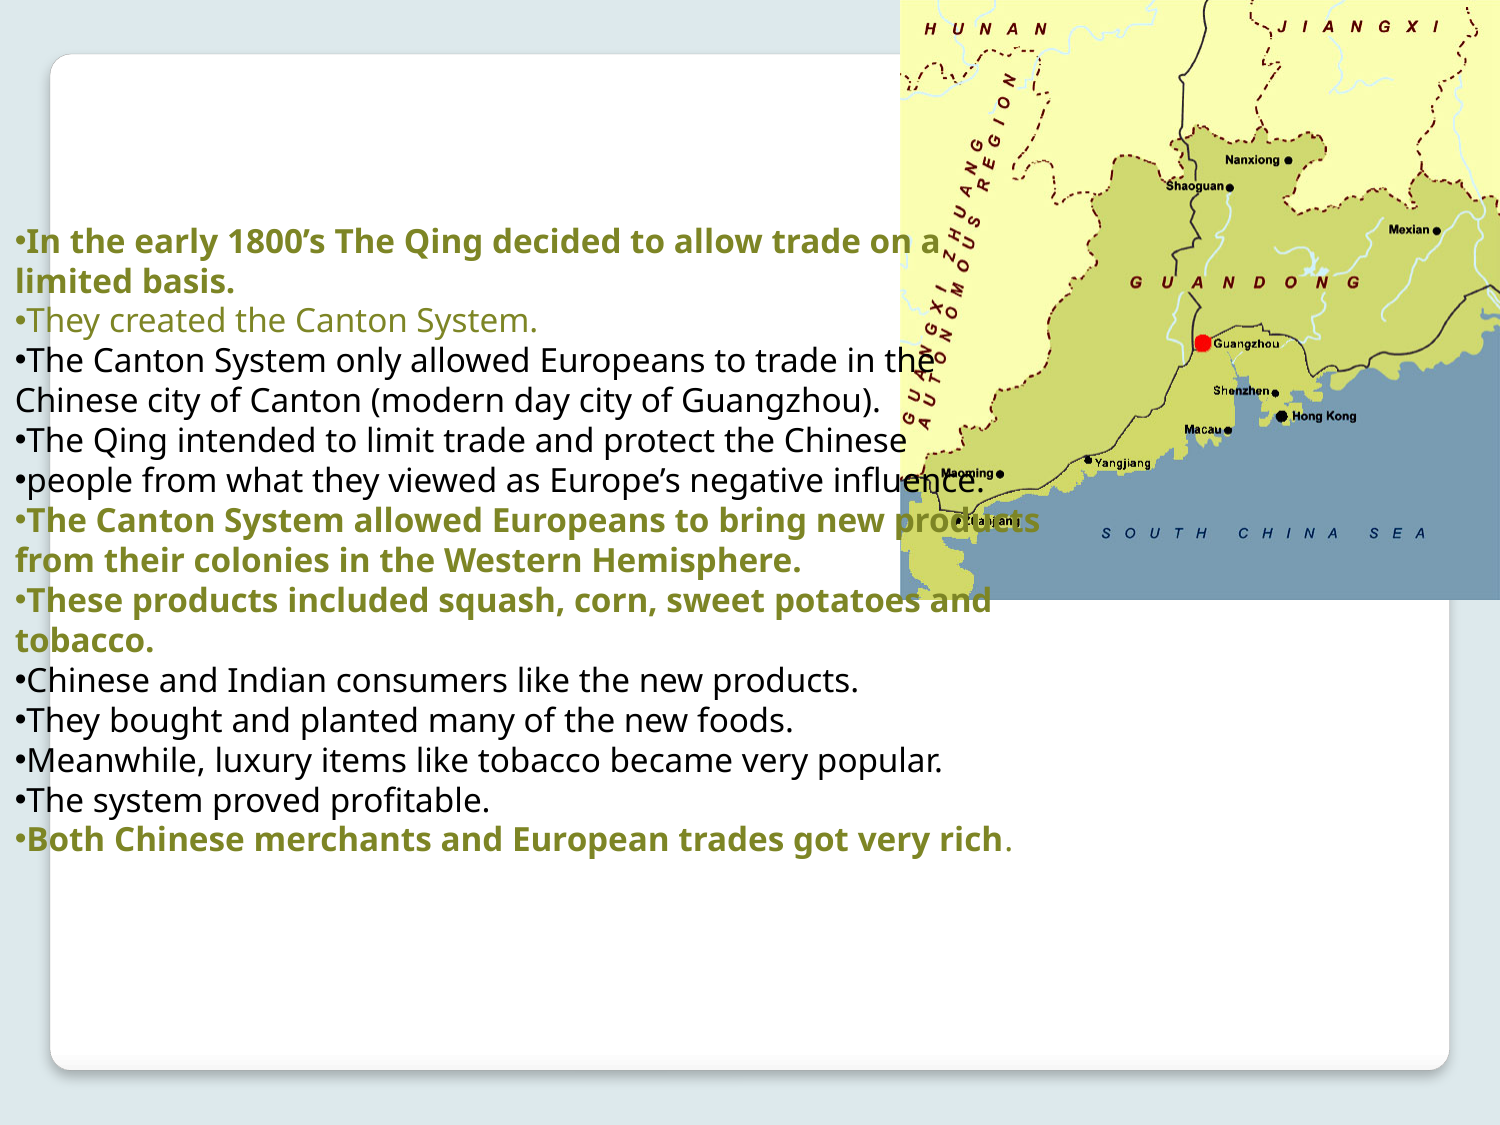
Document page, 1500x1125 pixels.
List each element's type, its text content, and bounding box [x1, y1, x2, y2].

picture [899, 0, 1500, 601]
text_box In the early 1800’s The Qing decided to allow trade on a limited basis. They created the Canton System. The Canton System only allowed Europeans to trade in the Chinese city of Canton (modern day city of Guangzhou). The Qing intended to limit trade and protect the Chinese people from what they viewed as Europe’s negative influence. The Canton System allowed Europeans to bring new products from their colonies in the Western Hemisphere. These products included squash, corn, sweet potatoes and tobacco. Chinese and Indian consumers like the new products. They bought and planted many of the new foods. Meanwhile, luxury items like tobacco became very popular. The system proved profitable. Both Chinese merchants and European trades got very rich. [0, 212, 1075, 911]
